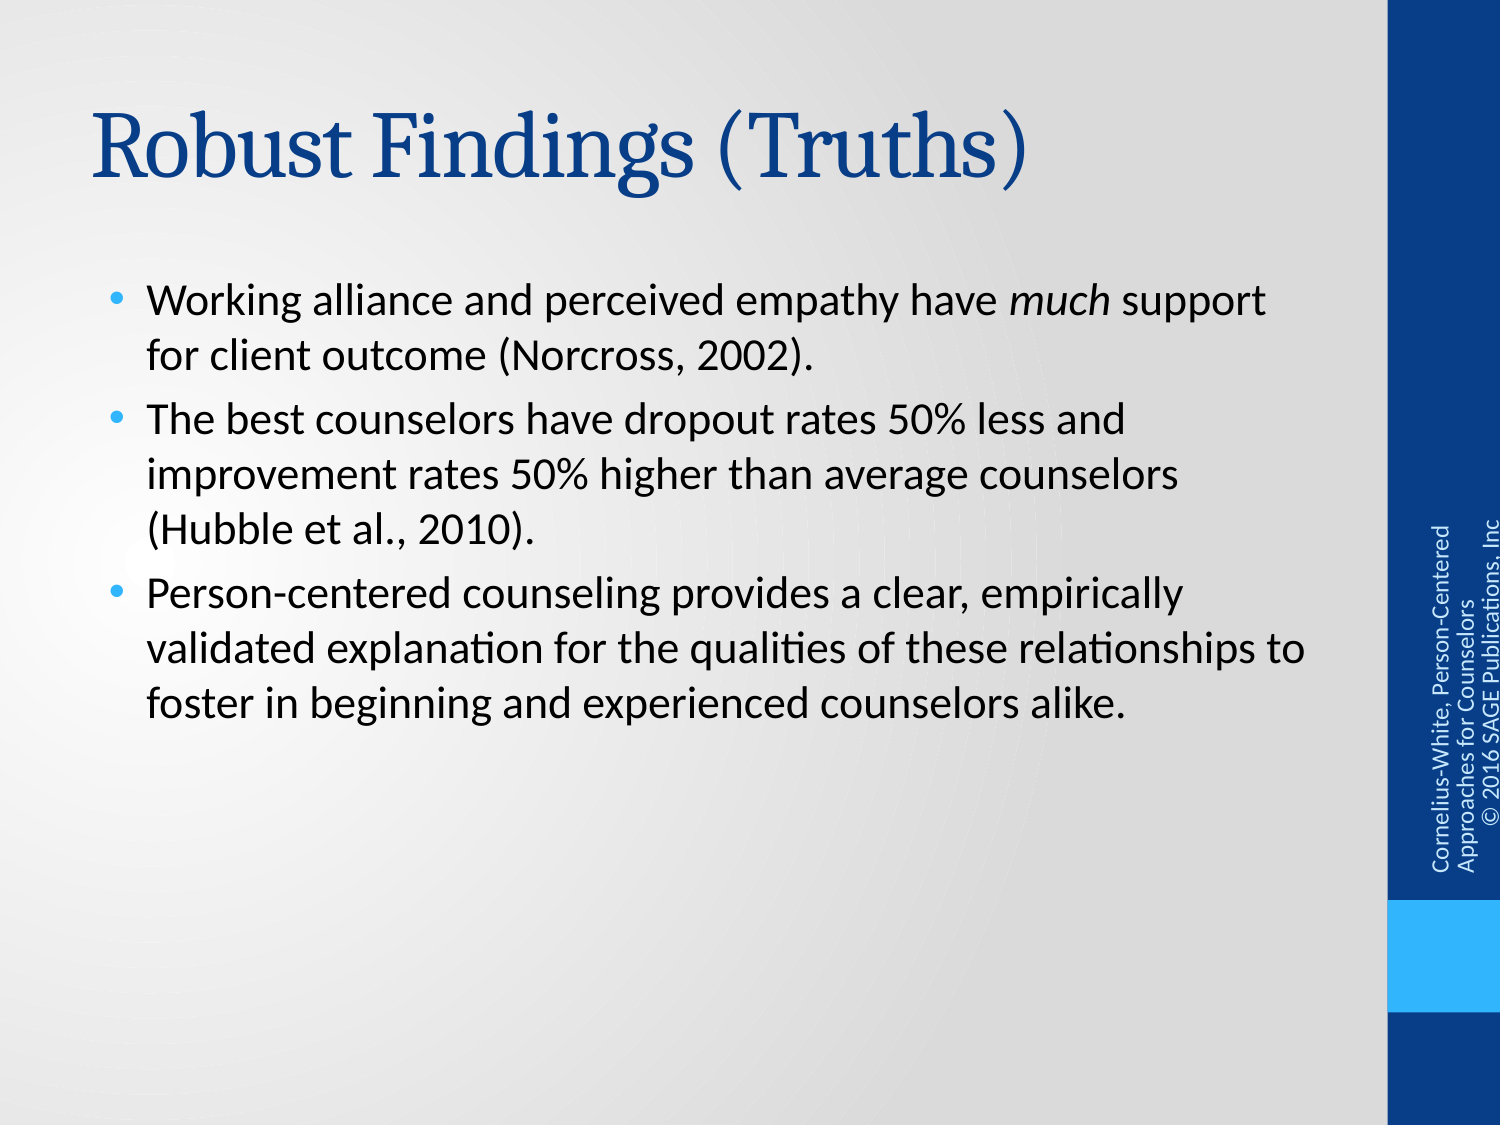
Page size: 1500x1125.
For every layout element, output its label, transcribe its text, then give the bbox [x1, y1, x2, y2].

footer Cornelius-White, Person-Centered Approaches for Counselors © 2016 SAGE Publications, Inc. [1408, 500, 1469, 889]
title Robust Findings (Truths) [75, 45, 1325, 233]
list Working alliance and perceived empathy have much support for client outcome (Norcross, 2002). The best counselors have dropout rates 50% less and improvement rates 50% higher than average counselors (Hubble et al., 2010). Person-centered counseling provides a clear, empirically validated explanation for the qualities of these relationships to foster in beginning and experienced counselors alike. [75, 262, 1325, 1050]
